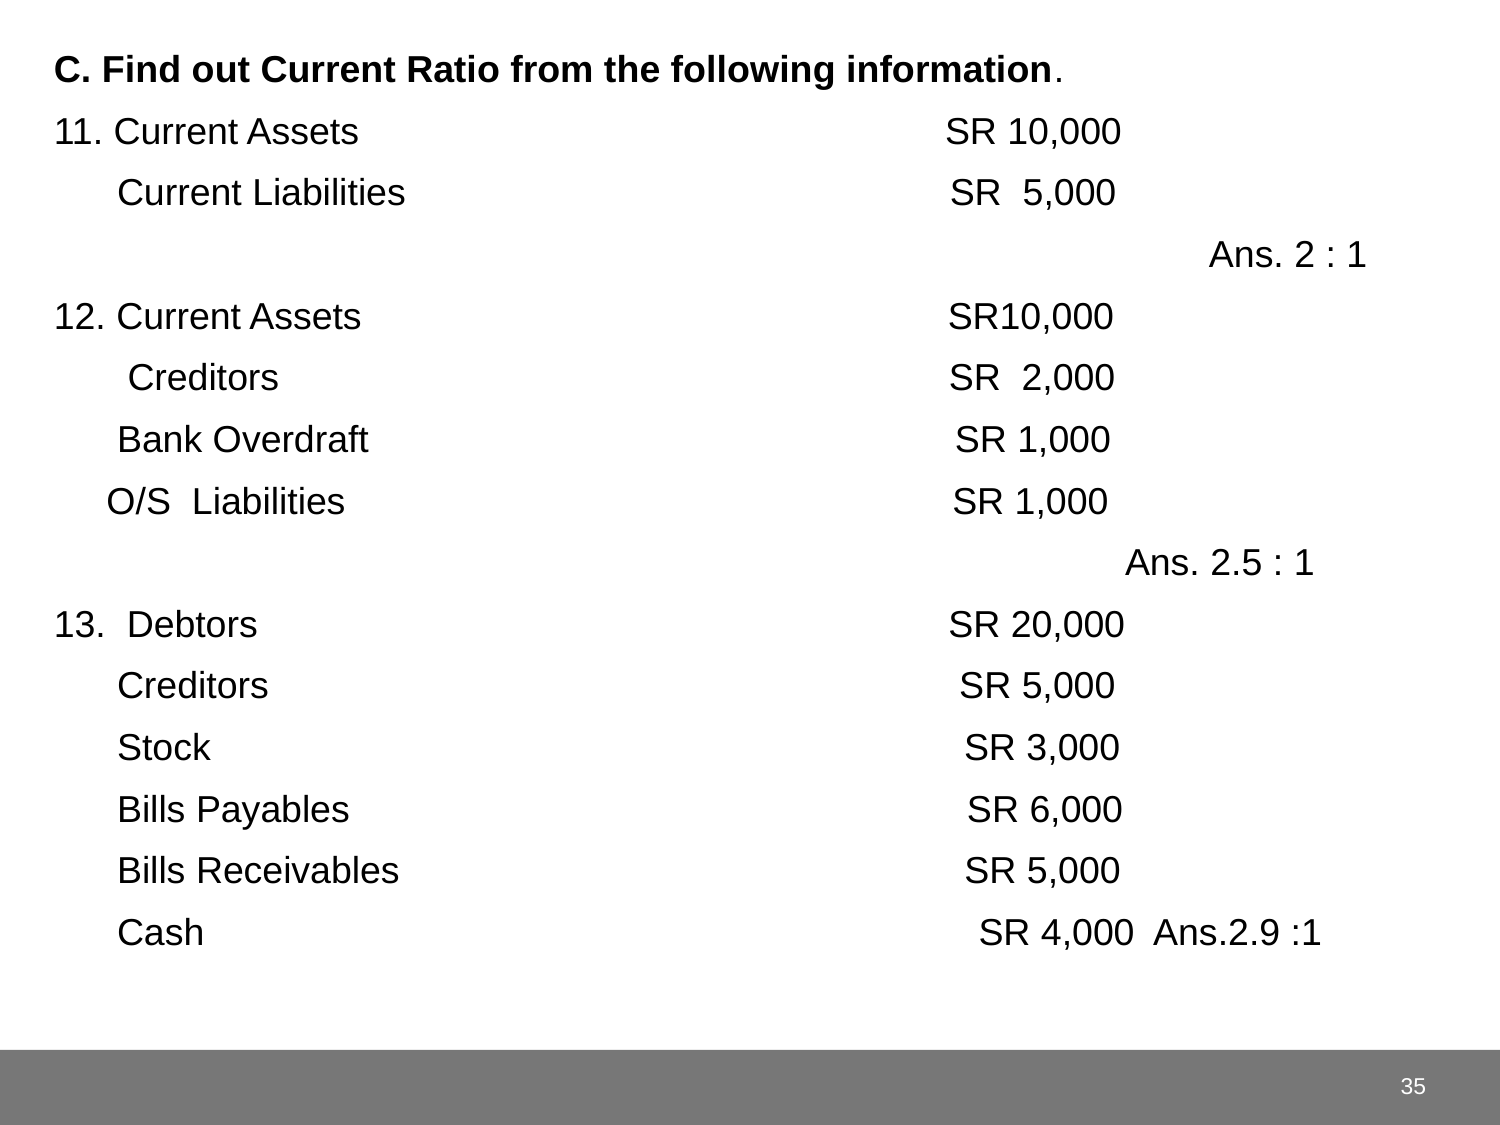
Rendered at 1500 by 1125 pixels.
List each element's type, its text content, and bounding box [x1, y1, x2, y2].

slide_number 35 [1312, 1055, 1442, 1116]
list C. Find out Current Ratio from the following information. 11. Current Assets SR 10,000 Current Liabilities SR 5,000 Ans. 2 : 1 12. Current Assets SR10,000 Creditors SR 2,000 Bank Overdraft SR 1,000 O/S Liabilities SR 1,000 Ans. 2.5 : 1 13. Debtors SR 20,000 Creditors SR 5,000 Stock SR 3,000 Bills Payables SR 6,000 Bills Receivables SR 5,000 Cash SR 4,000 Ans.2.9 :1 [37, 37, 1463, 1000]
